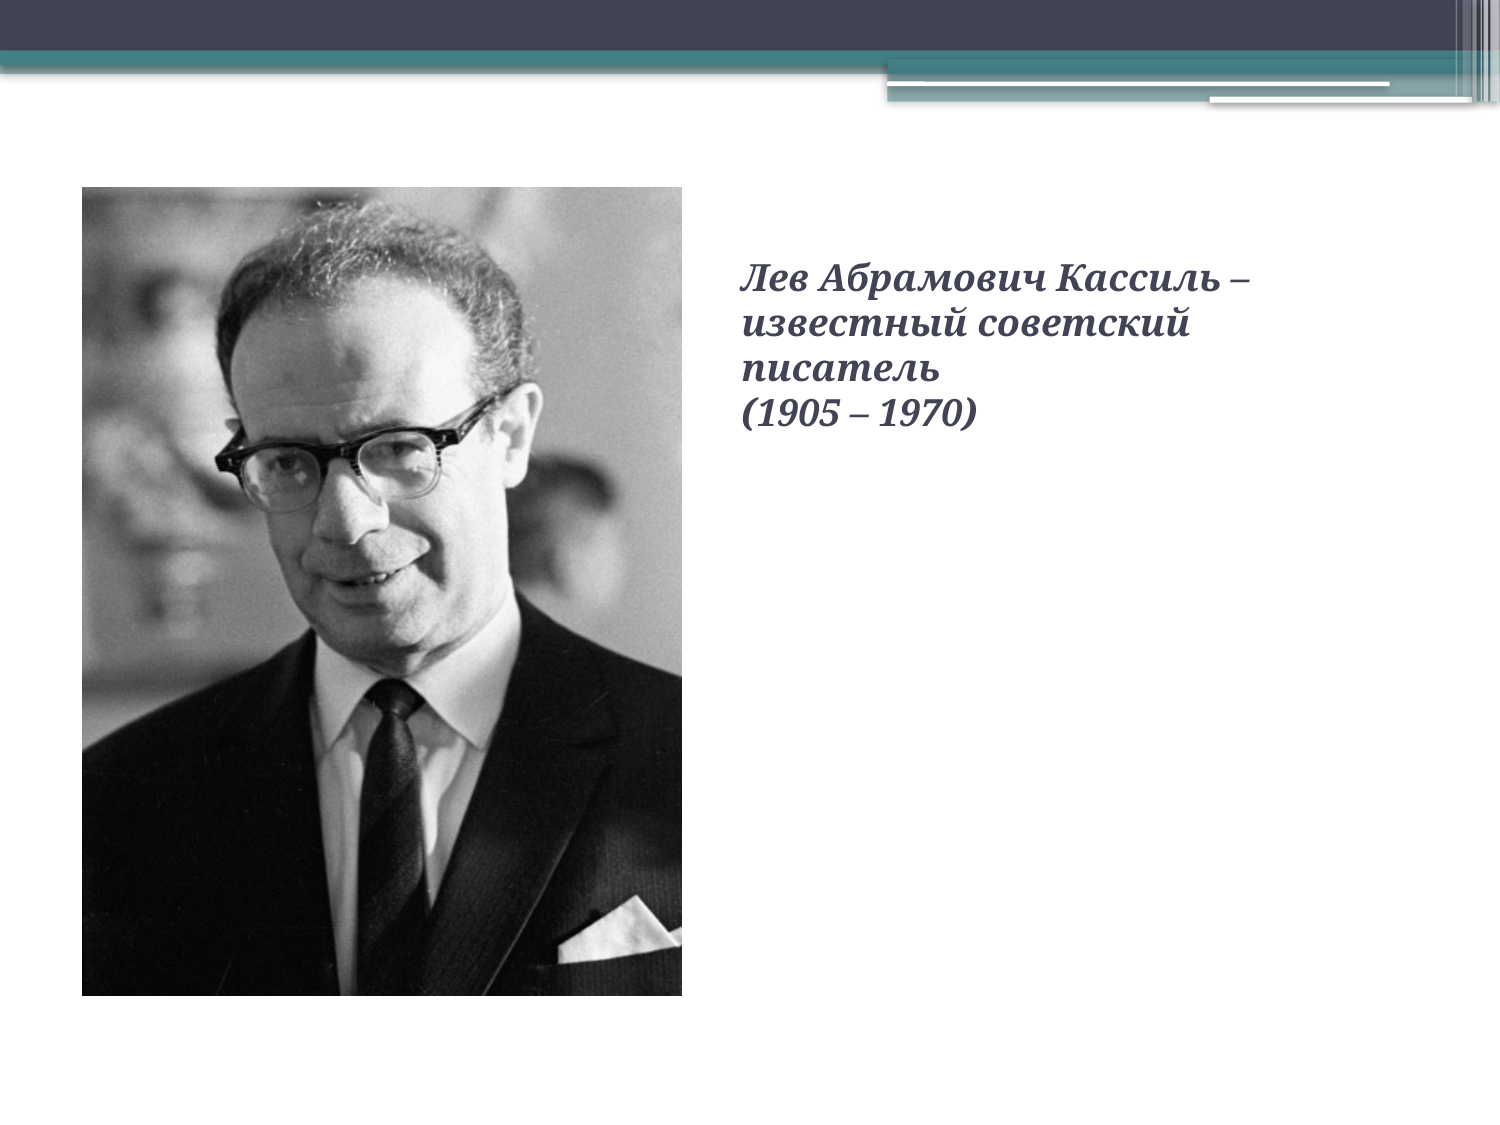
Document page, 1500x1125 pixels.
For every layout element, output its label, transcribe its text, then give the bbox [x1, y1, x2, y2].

title Лев Абрамович Кассиль – известный советский писатель (1905 – 1970) [726, 149, 1388, 539]
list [81, 187, 682, 997]
